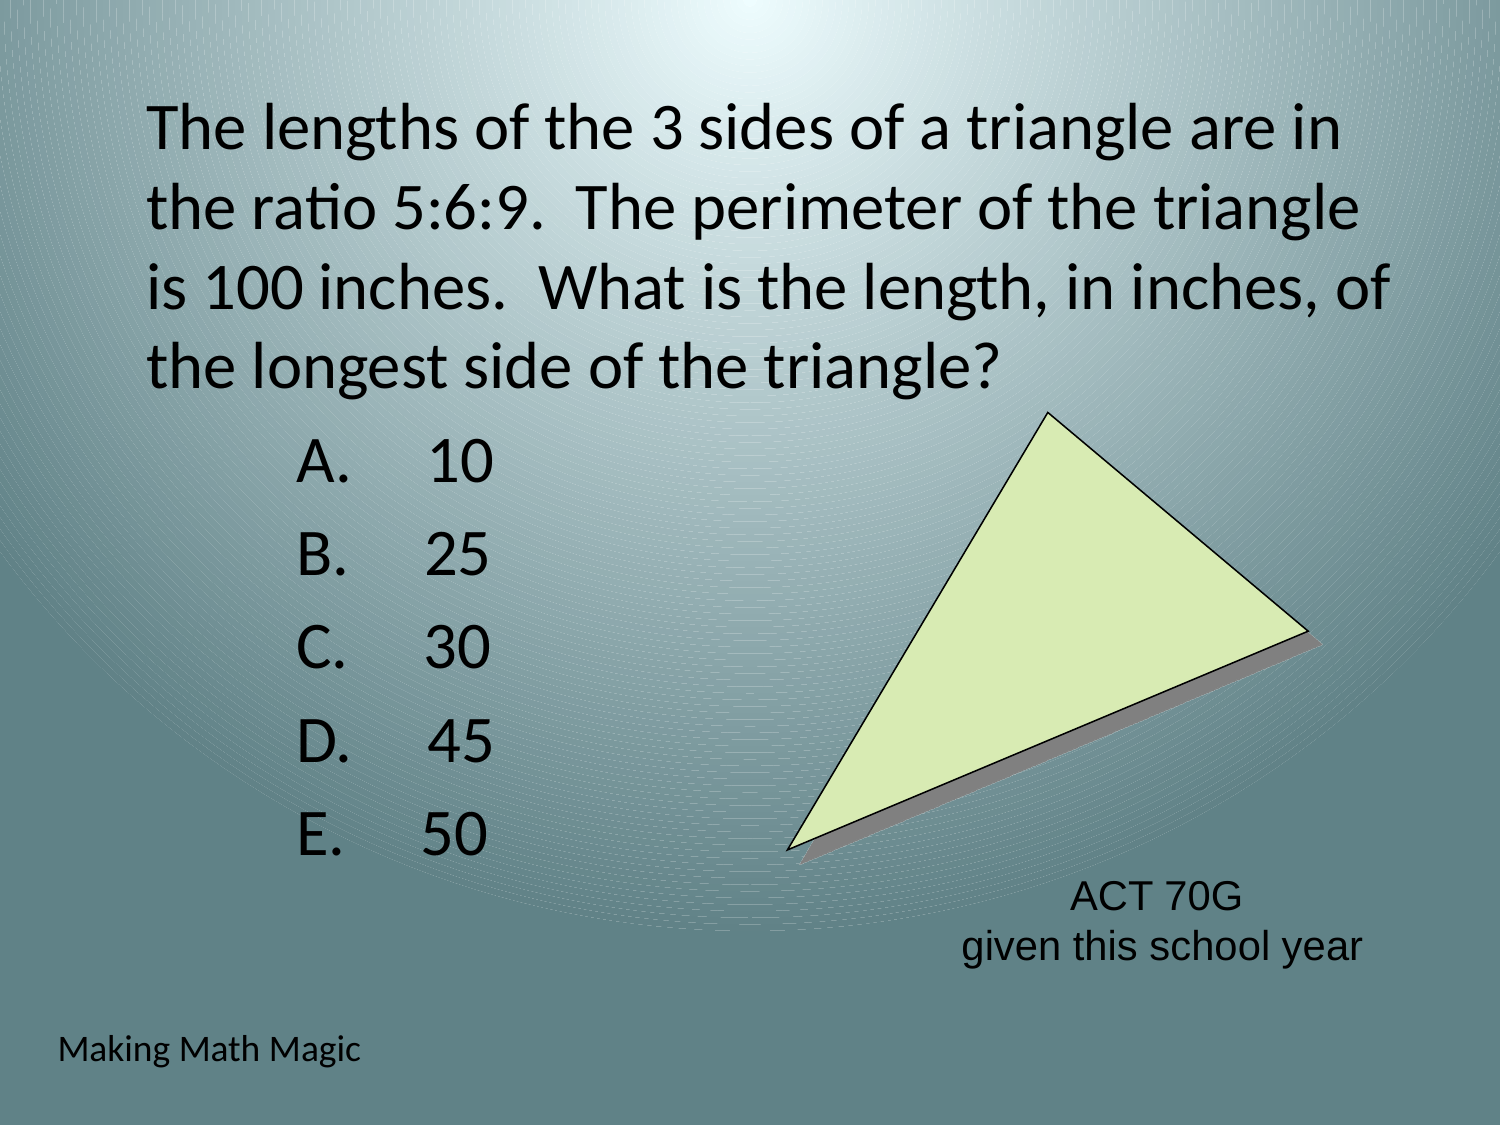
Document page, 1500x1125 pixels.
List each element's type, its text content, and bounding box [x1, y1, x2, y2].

text_box Making Math Magic [42, 1016, 531, 1077]
title ACT 70G given this school year [862, 824, 1463, 1013]
text_box [787, 412, 1309, 850]
list The lengths of the 3 sides of a triangle are in the ratio 5:6:9. The perimeter of the triangle is 100 inches. What is the length, in inches, of the longest side of the triangle? A. 10 B. 25 C. 30 D. 45 E. 50 [74, 74, 1426, 818]
